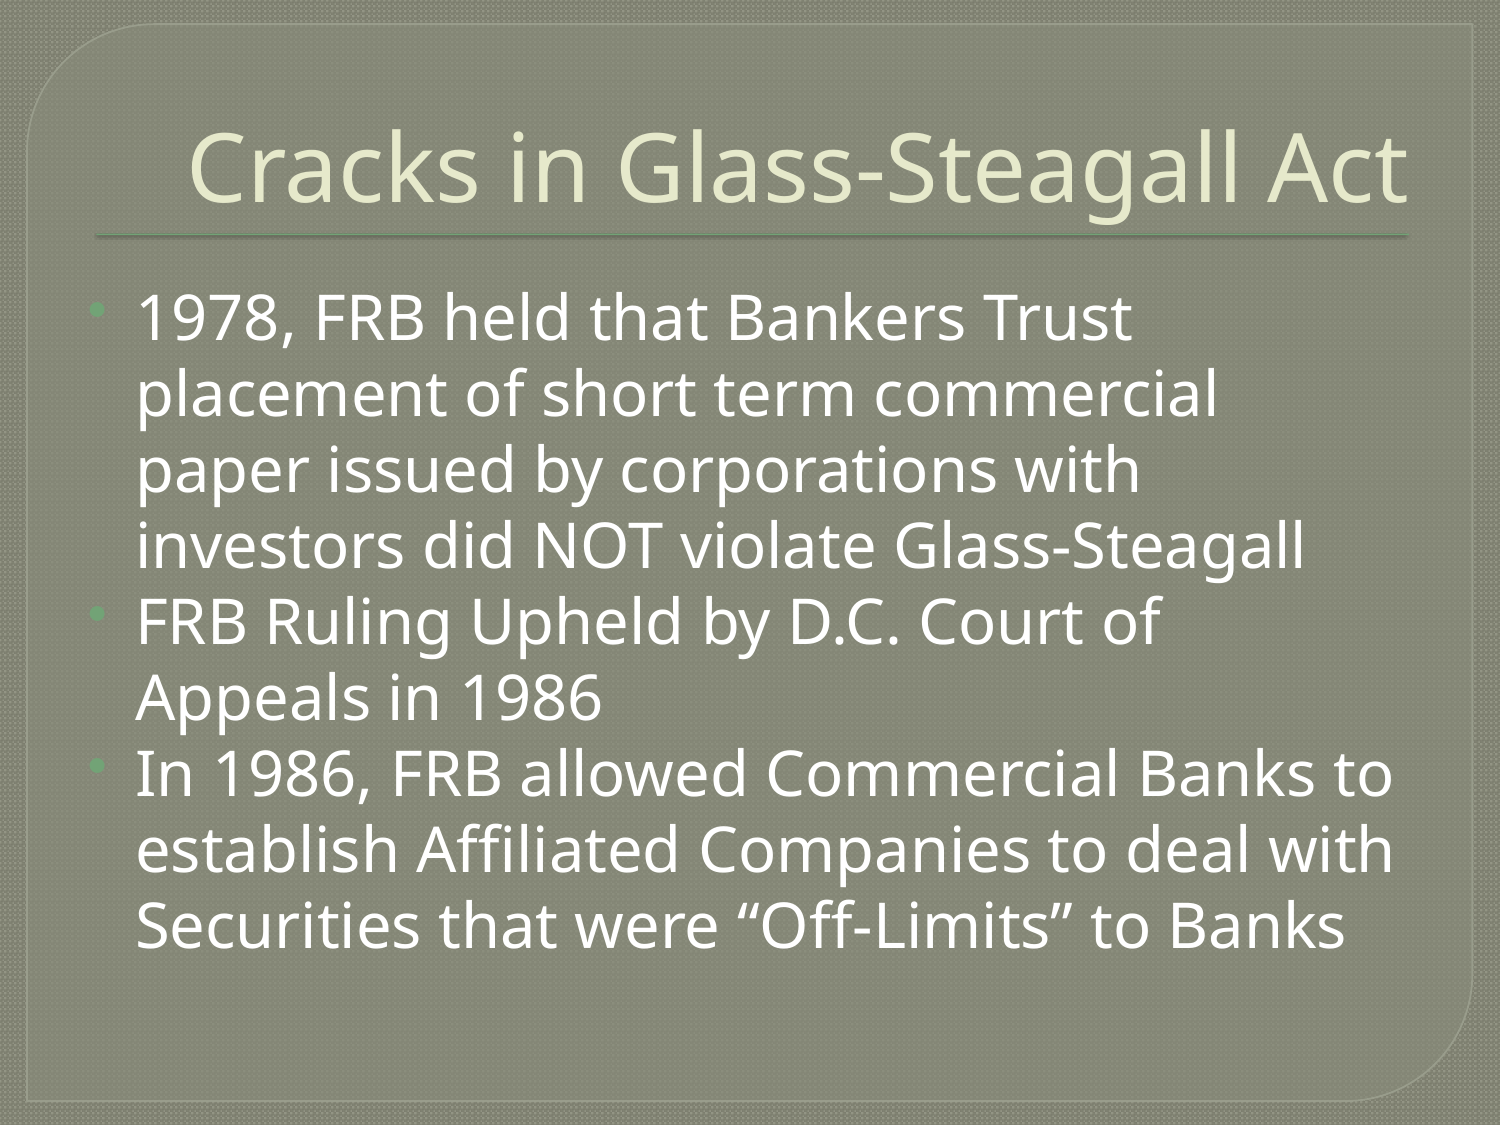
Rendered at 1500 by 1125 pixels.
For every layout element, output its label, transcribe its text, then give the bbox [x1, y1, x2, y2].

title Cracks in Glass-Steagall Act [75, 41, 1425, 230]
list 1978, FRB held that Bankers Trust placement of short term commercial paper issued by corporations with investors did NOT violate Glass-Steagall FRB Ruling Upheld by D.C. Court of Appeals in 1986 In 1986, FRB allowed Commercial Banks to establish Affiliated Companies to deal with Securities that were “Off-Limits” to Banks [75, 270, 1425, 1013]
